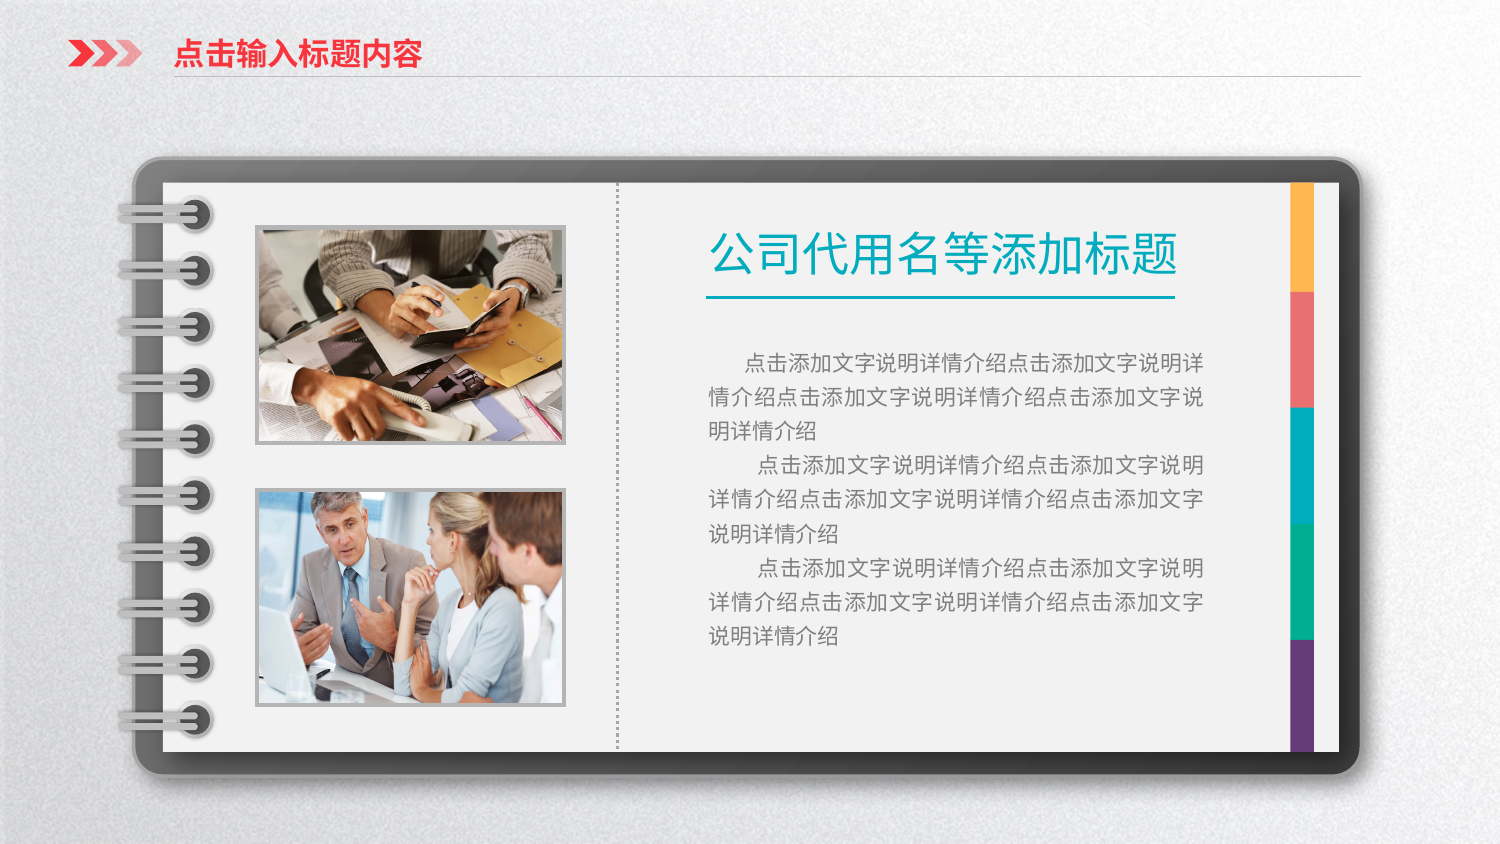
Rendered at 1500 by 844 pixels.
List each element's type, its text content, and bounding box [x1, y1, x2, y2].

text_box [67, 39, 143, 67]
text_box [120, 158, 1362, 777]
picture [0, 0, 1500, 844]
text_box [1290, 182, 1314, 752]
text_box 点击输入标题内容 [165, 30, 440, 76]
